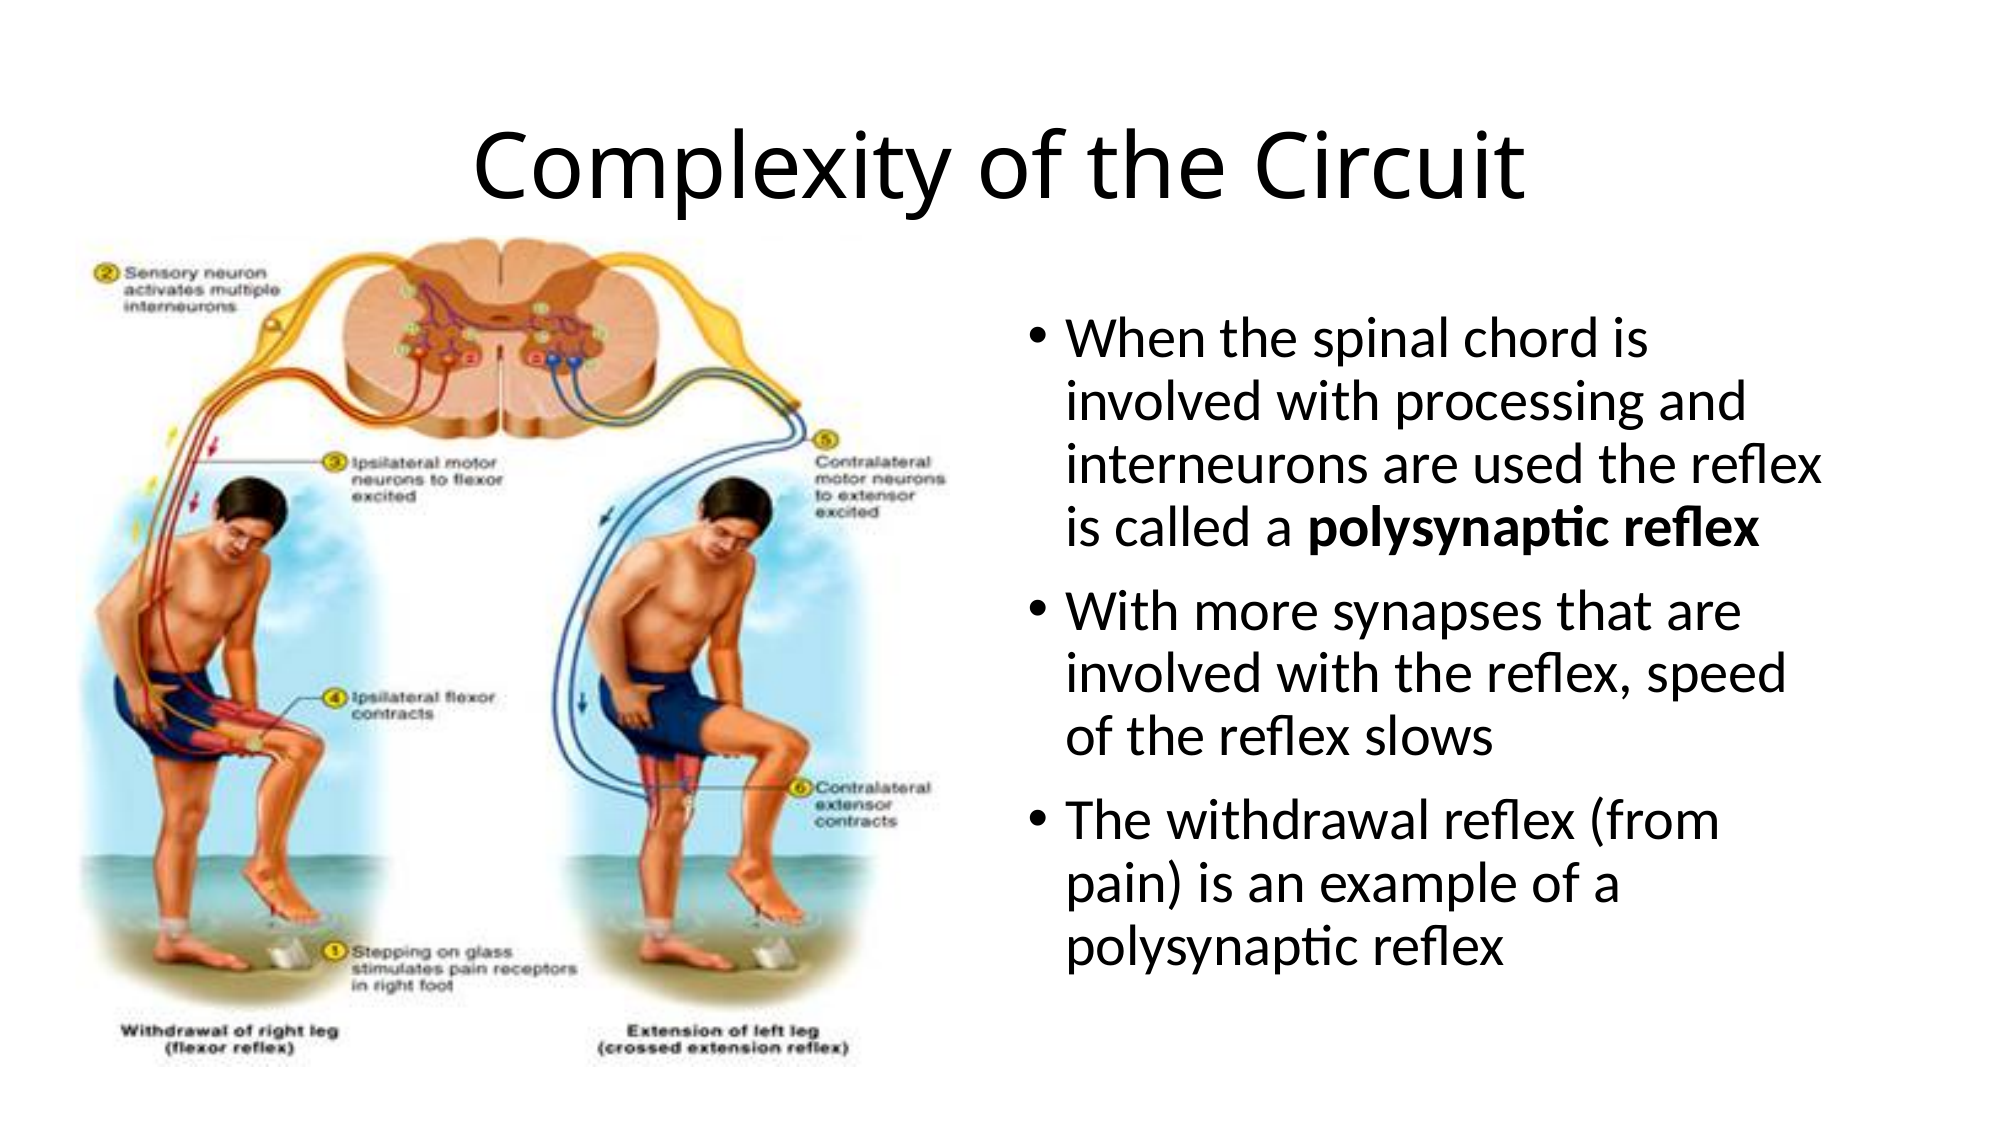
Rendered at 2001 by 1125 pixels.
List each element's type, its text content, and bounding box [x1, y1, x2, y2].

title Complexity of the Circuit [137, 59, 1863, 278]
picture [75, 235, 950, 1067]
list When the spinal chord is involved with processing and interneurons are used the reflex is called a polysynaptic reflex With more synapses that are involved with the reflex, speed of the reflex slows The withdrawal reflex (from pain) is an example of a polysynaptic reflex [1012, 299, 1863, 1014]
